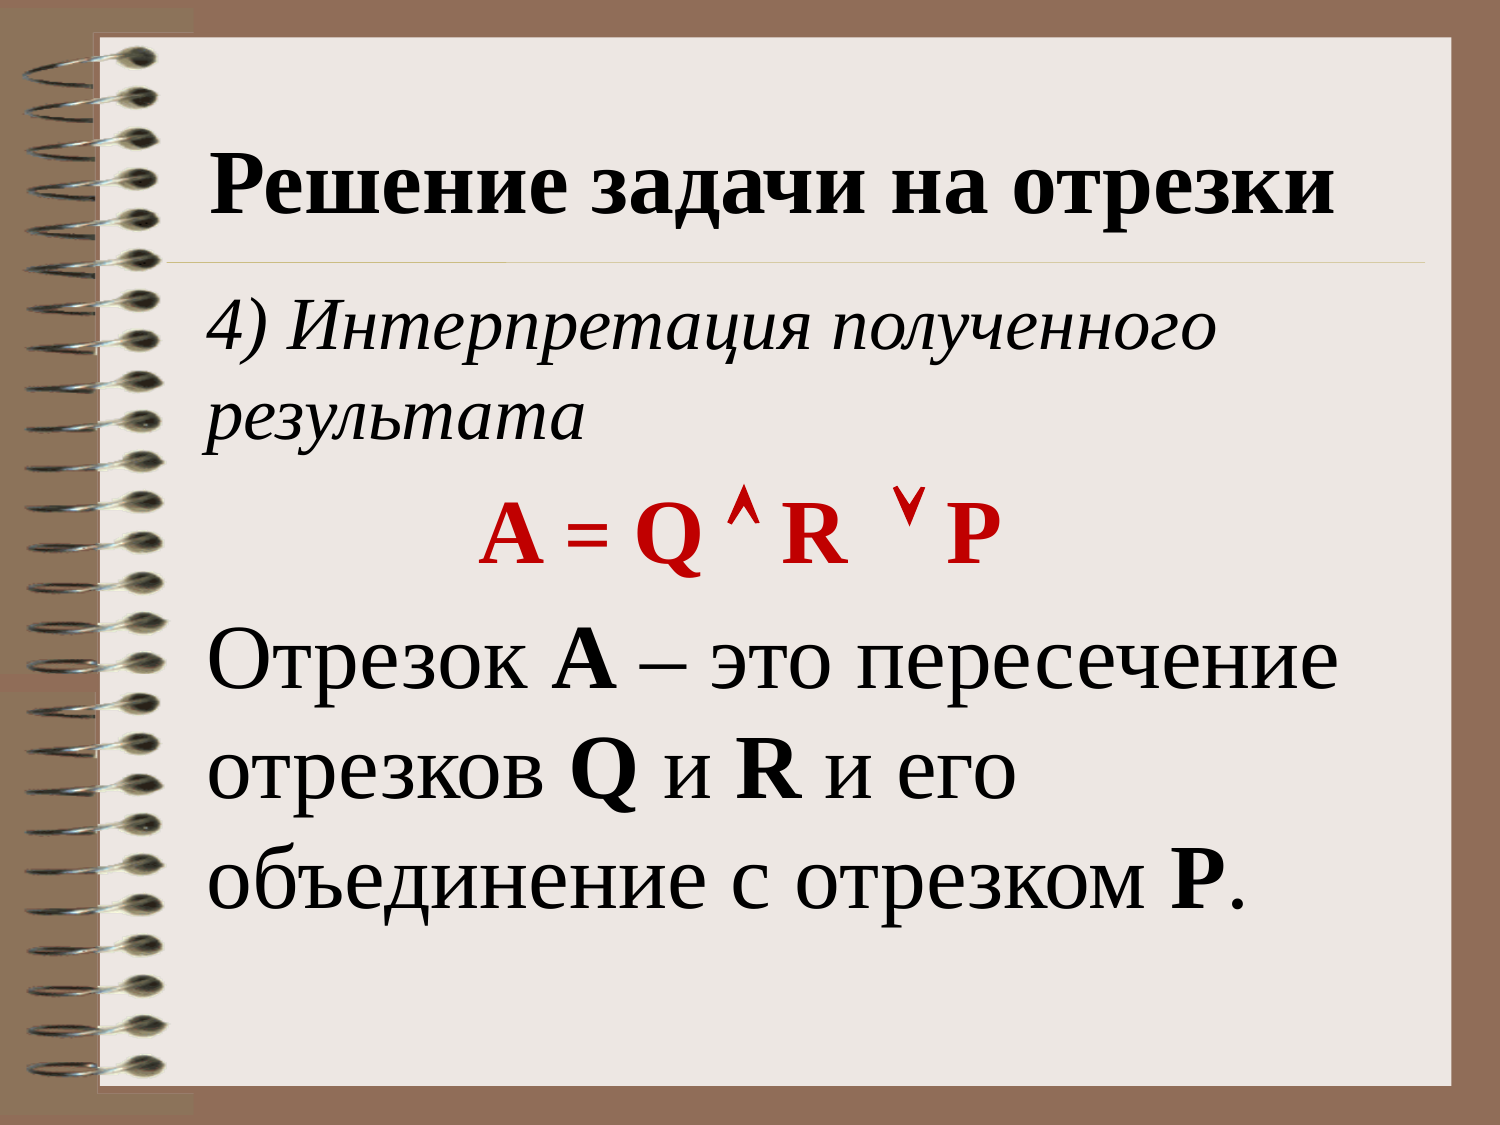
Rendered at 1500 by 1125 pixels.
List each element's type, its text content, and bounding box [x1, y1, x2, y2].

picture [0, 8, 194, 674]
text_box 4) Интерпретация полученного результата [191, 267, 1408, 462]
text_box А = Q  R  P [463, 464, 1018, 589]
text_box Решение задачи на отрезки [194, 114, 1436, 240]
text_box Отрезок А – это пересечение отрезков Q и R и его объединение с отрезком Р. [191, 589, 1436, 935]
picture [0, 692, 194, 1115]
